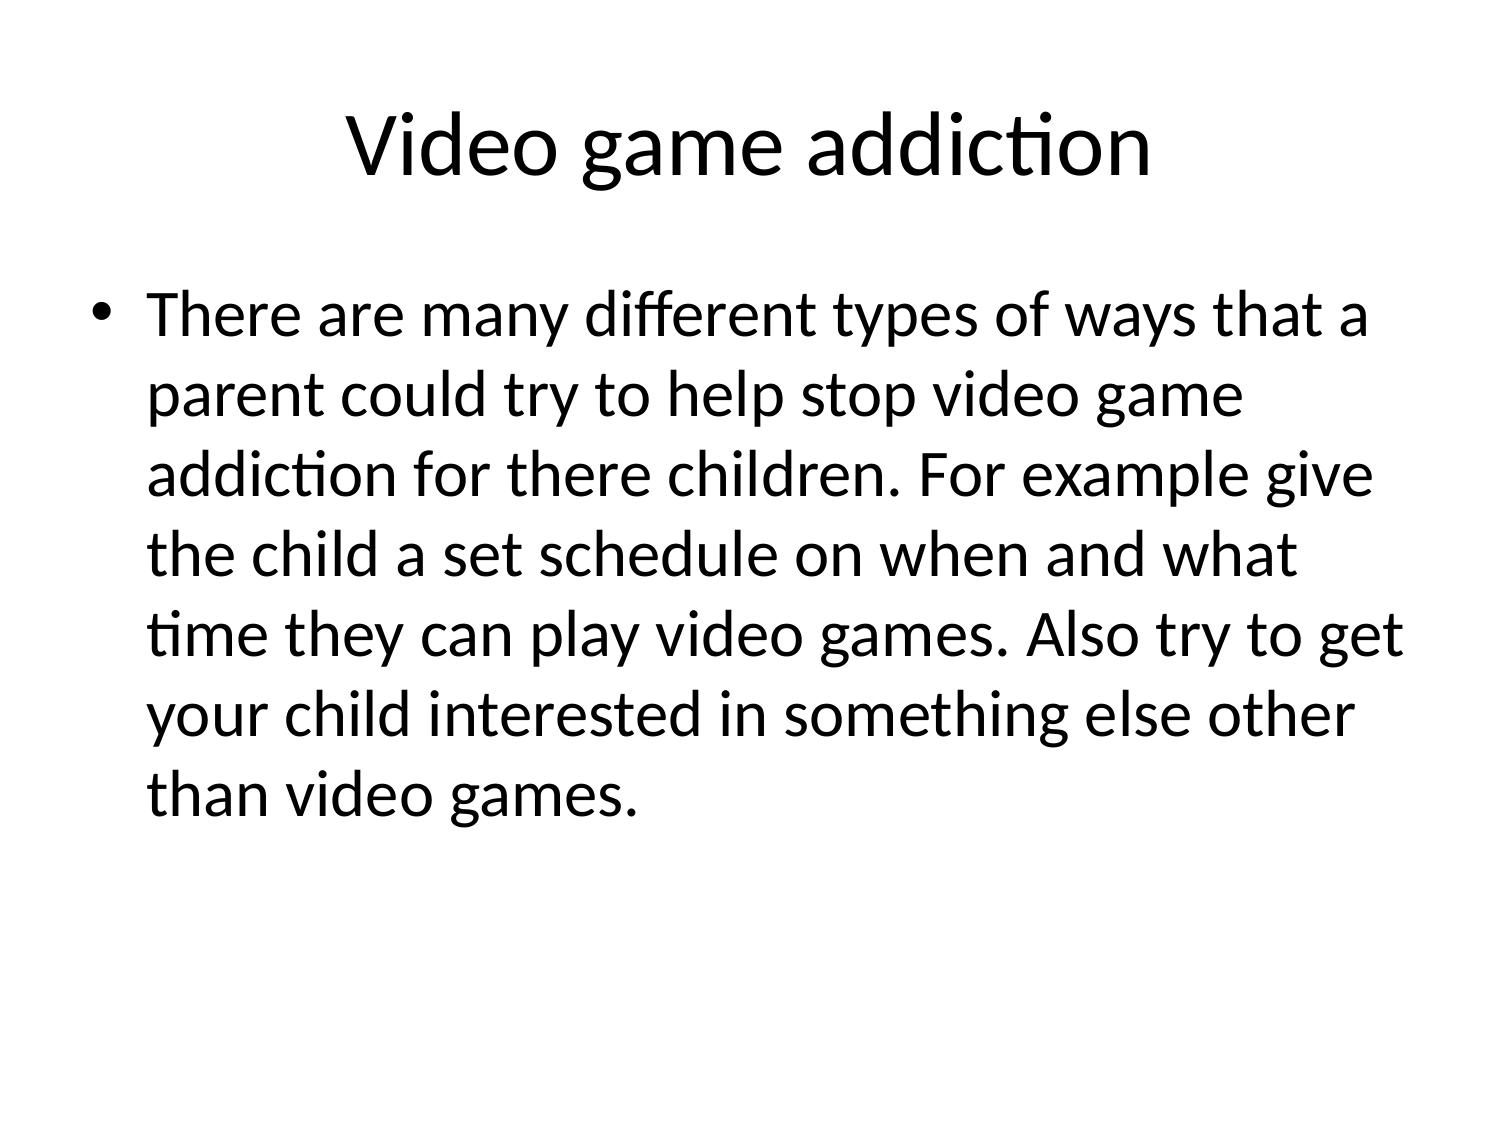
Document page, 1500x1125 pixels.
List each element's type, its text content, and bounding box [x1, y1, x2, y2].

list There are many different types of ways that a parent could try to help stop video game addiction for there children. For example give the child a set schedule on when and what time they can play video games. Also try to get your child interested in something else other than video games. [75, 262, 1425, 1005]
title Video game addiction [75, 45, 1425, 233]
